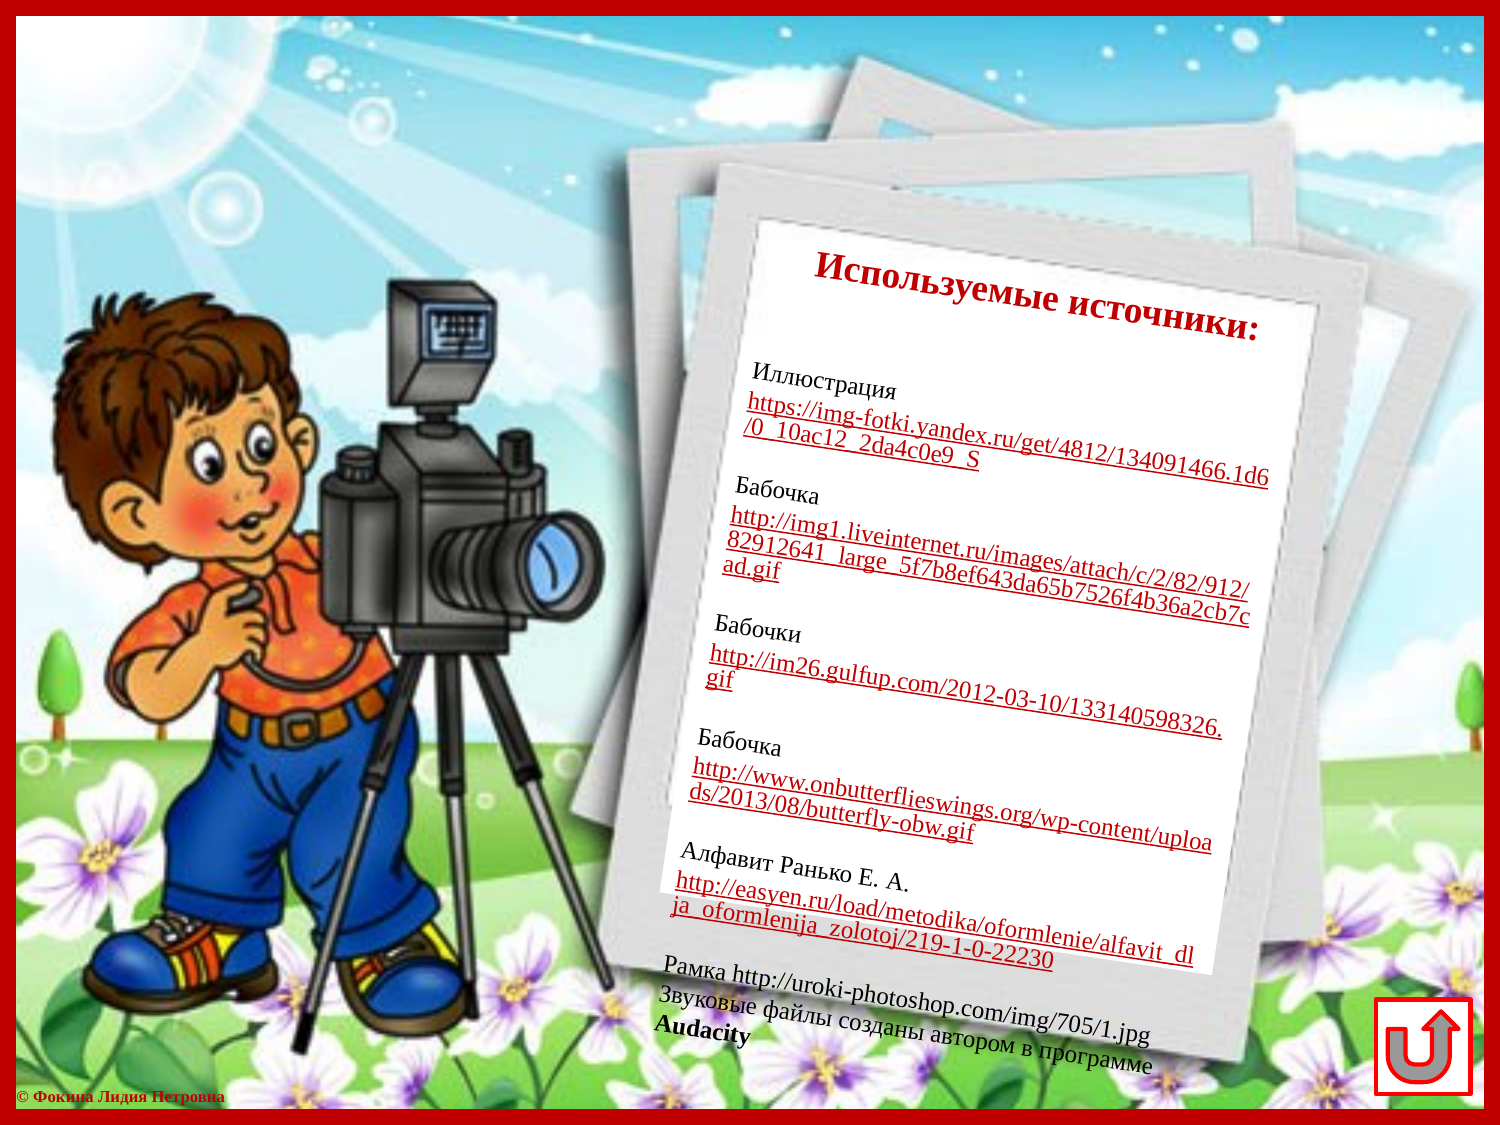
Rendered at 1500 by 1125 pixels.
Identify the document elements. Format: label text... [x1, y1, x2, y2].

text_box [1374, 997, 1473, 1096]
picture [16, 16, 1484, 1109]
text_box Используемые источники: [757, 224, 1320, 365]
text_box Иллюстрация https://img-fotki.yandex.ru/get/4812/134091466.1d6/0_10ac12_2da4c0e9_S Бабочка http://img1.liveinternet.ru/images/attach/c/2/82/912/82912641_large_5f7b8ef643da65b7526f4b36a2cb7cad.gif Бабочки http://im26.gulfup.com/2012-03-10/133140598326.gif Бабочка http://www.onbutterflieswings.org/wp-content/uploads/2013/08/butterfly-obw.gif Алфавит Ранько Е. А. http://easyen.ru/load/metodika/oformlenie/alfavit_dlja_oformlenija_zolotoj/219-1-0-22230 Рамка http://uroki-photoshop.com/img/705/1.jpg Звуковые файлы созданы автором в программе Audacity [659, 344, 1294, 976]
